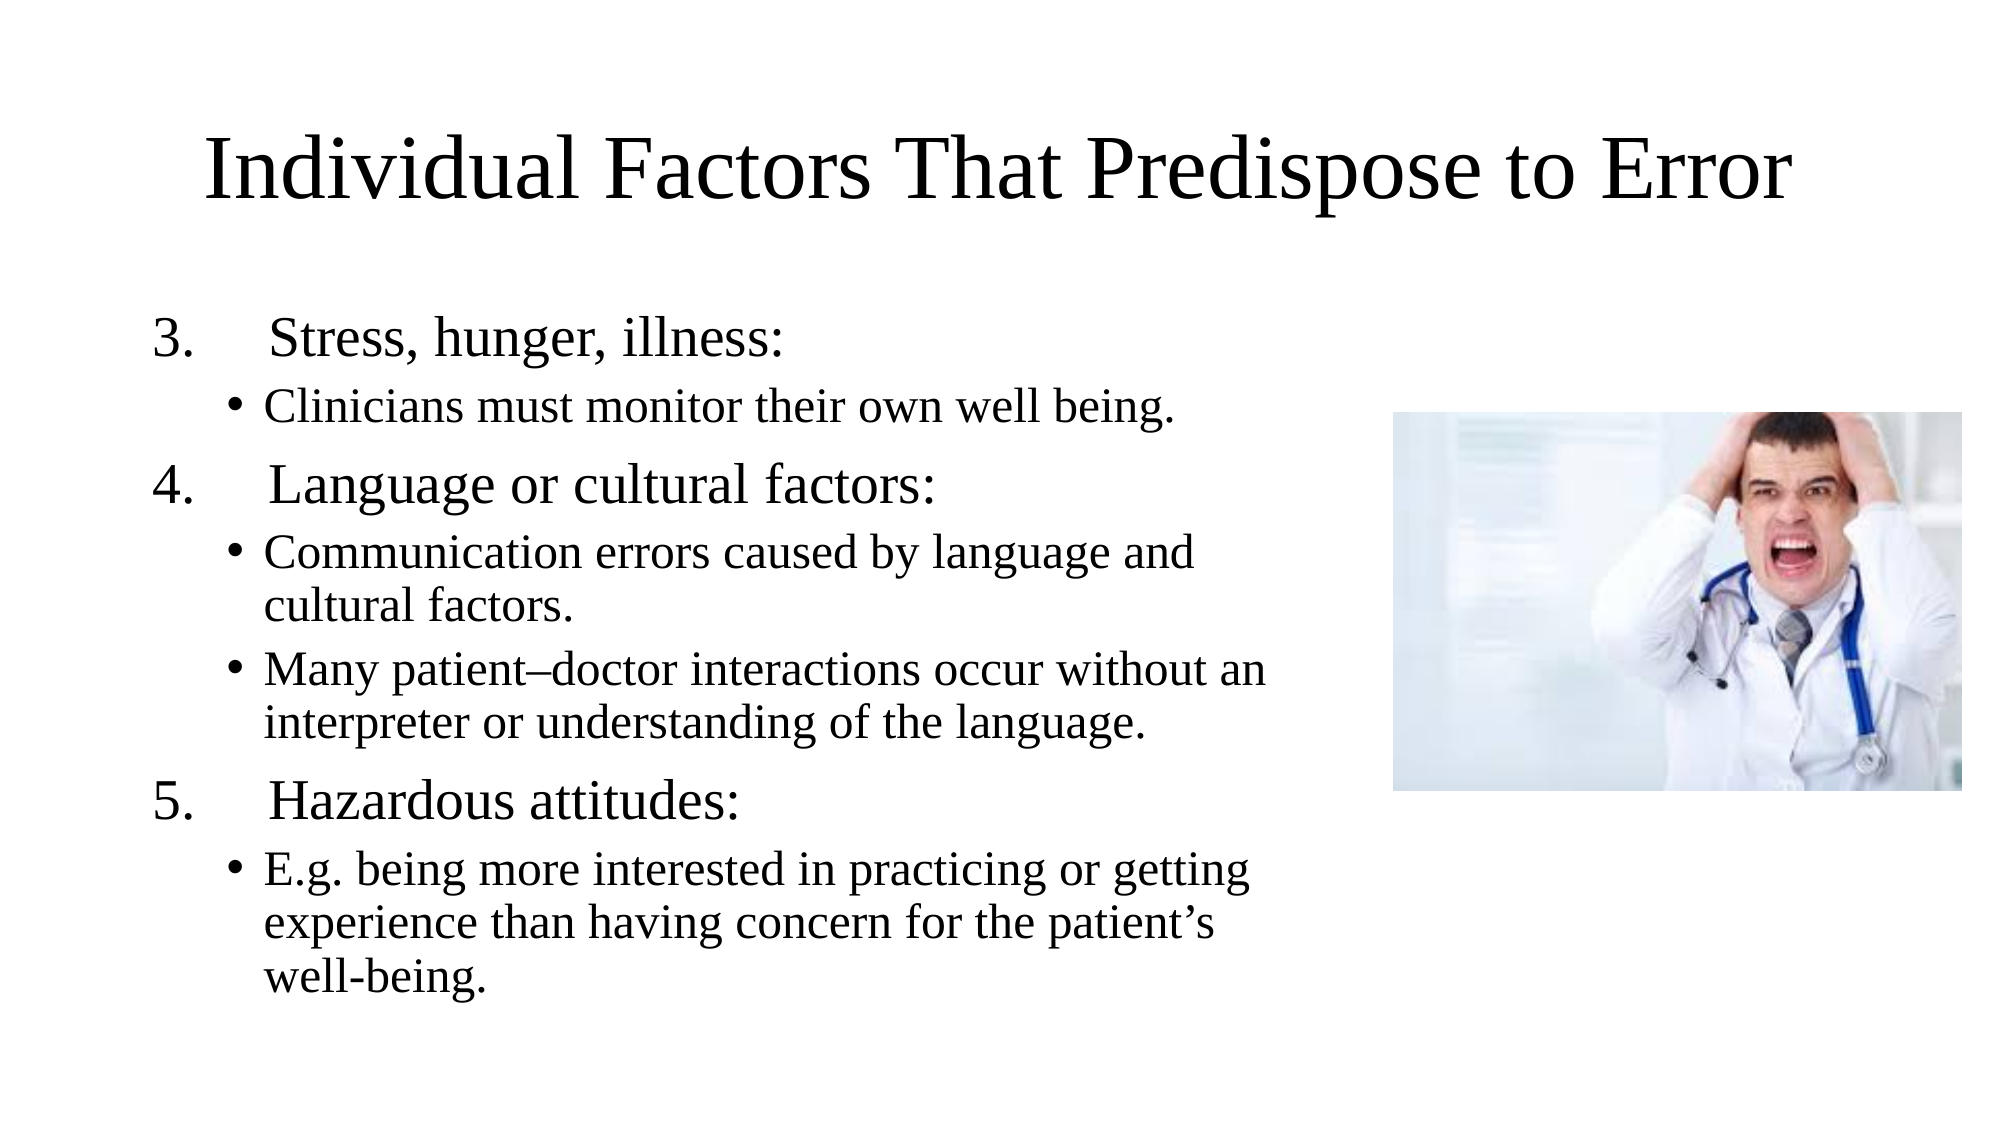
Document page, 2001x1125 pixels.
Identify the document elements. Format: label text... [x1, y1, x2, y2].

title Individual Factors That Predispose to Error [137, 59, 1863, 278]
picture [1393, 412, 1962, 791]
list 3. Stress, hunger, illness: Clinicians must monitor their own well being. 4. Language or cultural factors: Communication errors caused by language and cultural factors. Many patient–doctor interactions occur without an interpreter or understanding of the language. 5. Hazardous attitudes: E.g. being more interested in practicing or getting experience than having concern for the patient’s well-being. [137, 299, 1341, 1016]
